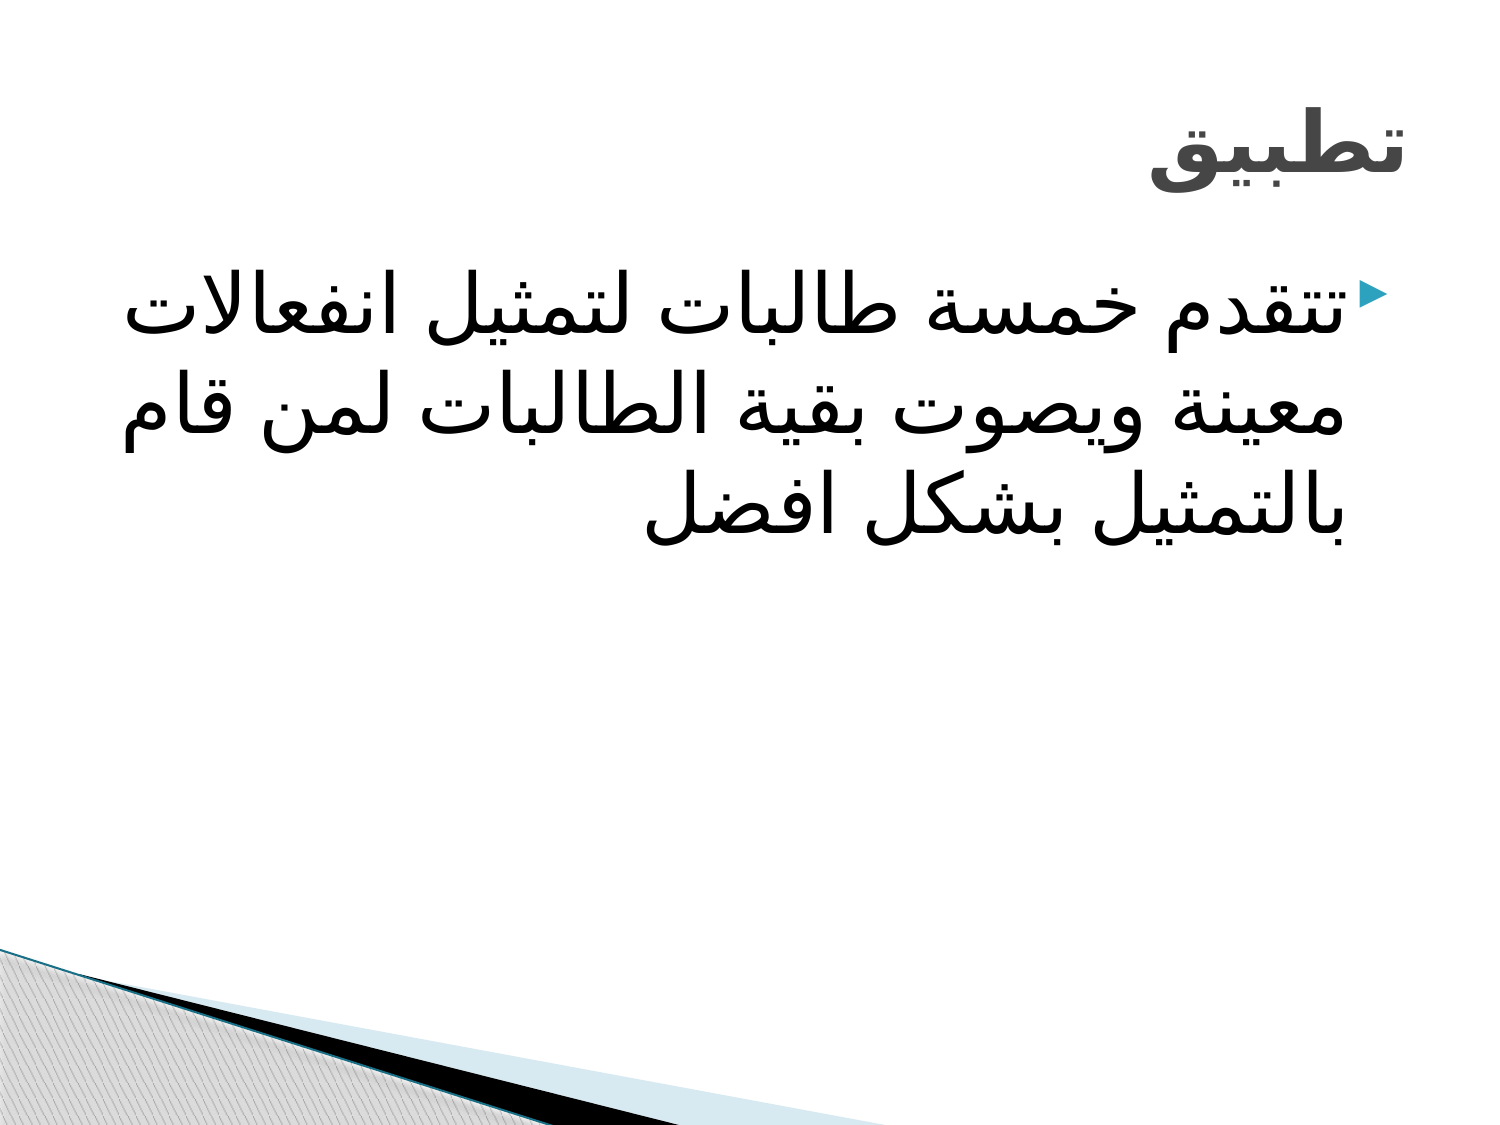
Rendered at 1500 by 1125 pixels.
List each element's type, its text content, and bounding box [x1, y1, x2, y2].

list تتقدم خمسة طالبات لتمثيل انفعالات معينة ويصوت بقية الطالبات لمن قام بالتمثيل بشكل افضل [75, 243, 1425, 986]
title تطبيق [75, 45, 1425, 233]
